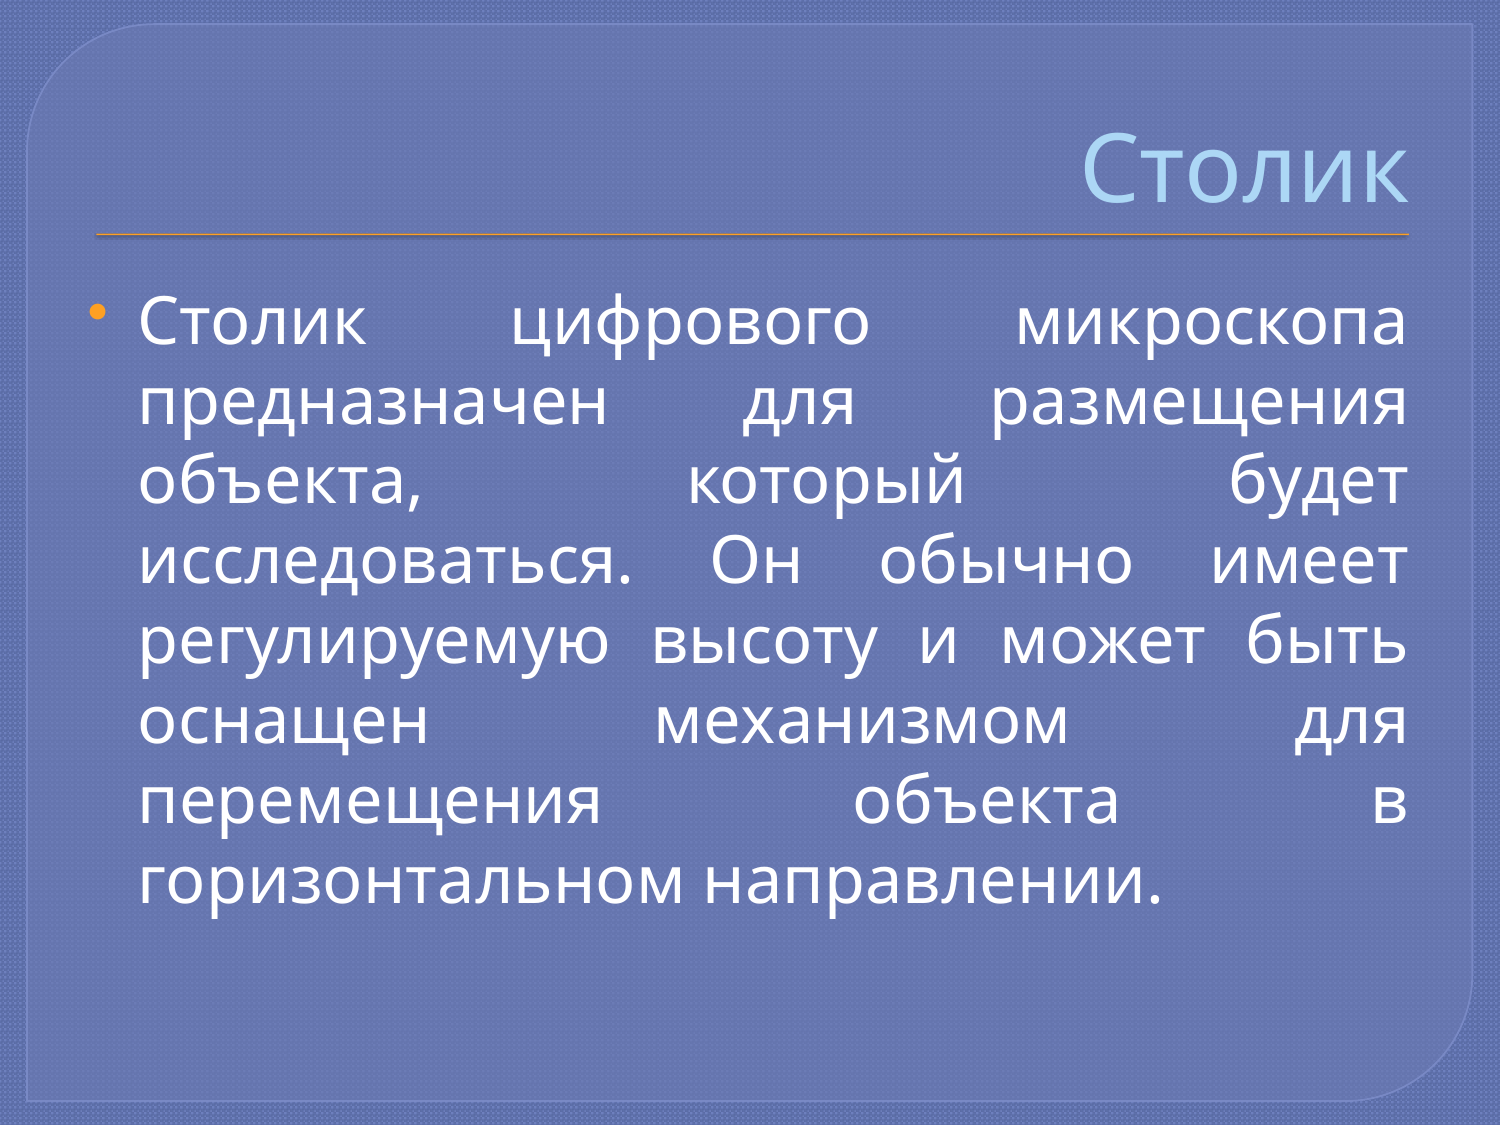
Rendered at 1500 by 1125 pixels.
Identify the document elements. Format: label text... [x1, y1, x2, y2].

list Столик цифрового микроскопа предназначен для размещения объекта, который будет исследоваться. Он обычно имеет регулируемую высоту и может быть оснащен механизмом для перемещения объекта в горизонтальном направлении. [75, 270, 1425, 1013]
title Столик [75, 41, 1425, 230]
